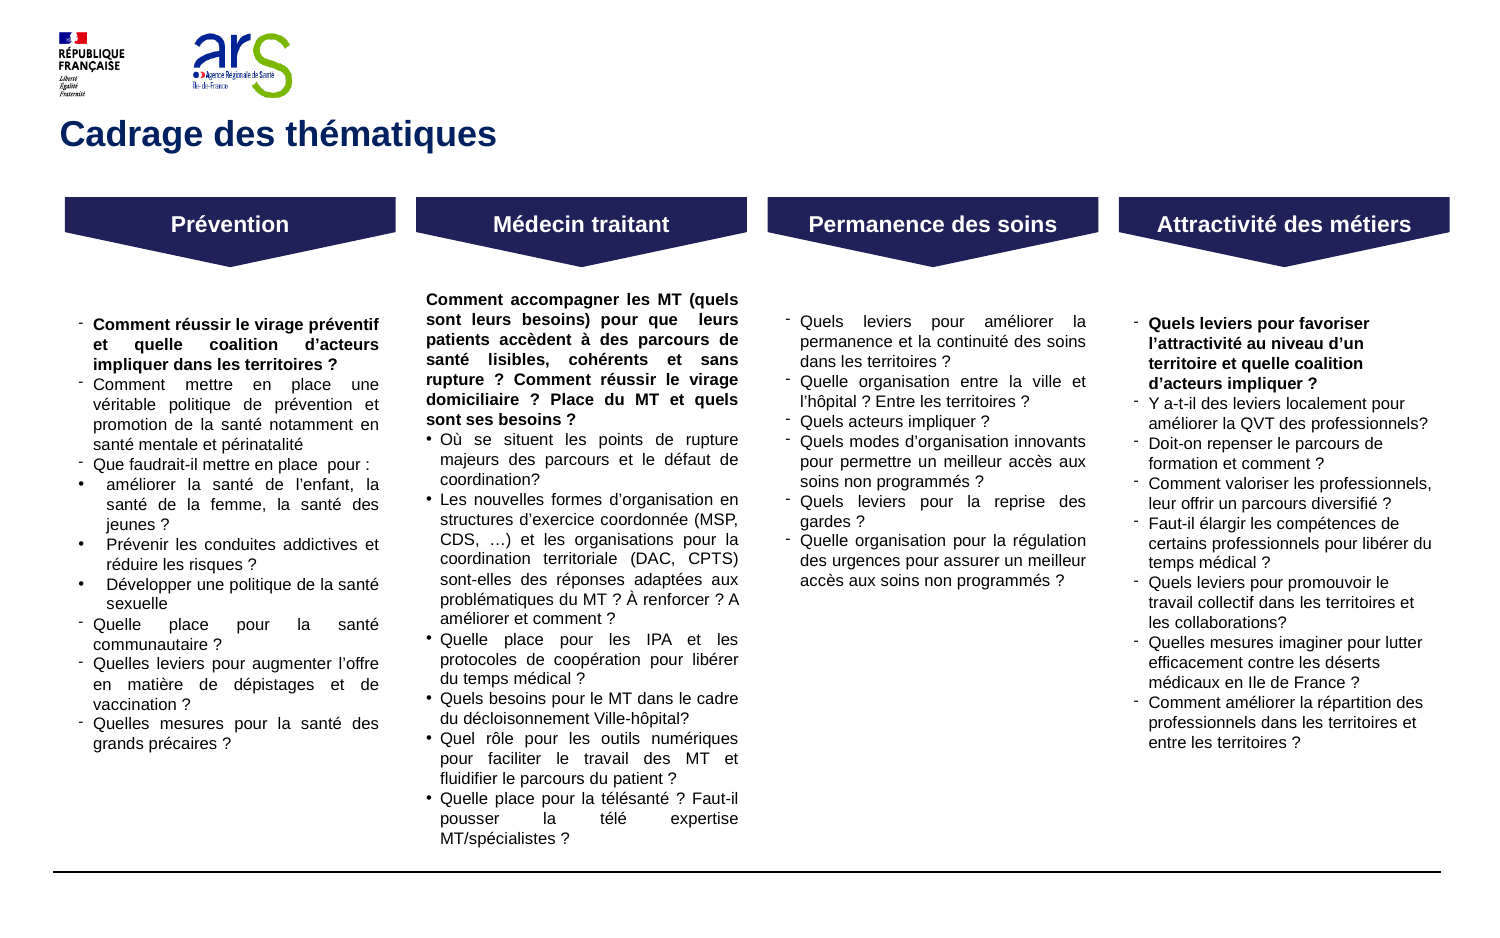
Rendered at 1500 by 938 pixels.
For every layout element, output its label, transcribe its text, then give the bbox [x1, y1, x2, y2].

text_box Quels leviers pour favoriser l’attractivité au niveau d’un territoire et quelle coalition d’acteurs impliquer ? Y a-t-il des leviers localement pour améliorer la QVT des professionnels? Doit-on repenser le parcours de formation et comment ? Comment valoriser les professionnels, leur offrir un parcours diversifié ? Faut-il élargir les compétences de certains professionnels pour libérer du temps médical ? Quels leviers pour promouvoir le travail collectif dans les territoires et les collaborations? Quelles mesures imaginer pour lutter efficacement contre les déserts médicaux en Ile de France ? Comment améliorer la répartition des professionnels dans les territoires et entre les territoires ? [1119, 305, 1450, 760]
text_box Attractivité des métiers [1116, 194, 1452, 270]
text_box Permanence des soins [765, 194, 1101, 270]
text_box Comment réussir le virage préventif et quelle coalition d’acteurs impliquer dans les territoires ? Comment mettre en place une véritable politique de prévention et promotion de la santé notamment en santé mentale et périnatalité Que faudrait-il mettre en place pour : améliorer la santé de l’enfant, la santé de la femme, la santé des jeunes ? Prévenir les conduites addictives et réduire les risques ? Développer une politique de la santé sexuelle Quelle place pour la santé communautaire ? Quelles leviers pour augmenter l’offre en matière de dépistages et de vaccination ? Quelles mesures pour la santé des grands précaires ? [63, 281, 395, 761]
picture [192, 33, 292, 98]
text_box Comment accompagner les MT (quels sont leurs besoins) pour que leurs patients accèdent à des parcours de santé lisibles, cohérents et sans rupture ? Comment réussir le virage domiciliaire ? Place du MT et quels sont ses besoins ? Où se situent les points de rupture majeurs des parcours et le défaut de coordination? Les nouvelles formes d’organisation en structures d’exercice coordonnée (MSP, CDS, …) et les organisations pour la coordination territoriale (DAC, CPTS) sont-elles des réponses adaptées aux problématiques du MT ? À renforcer ? A améliorer et comment ? Quelle place pour les IPA et les protocoles de coopération pour libérer du temps médical ? Quels besoins pour le MT dans le cadre du décloisonnement Ville-hôpital? Quel rôle pour les outils numériques pour faciliter le travail des MT et fluidifier le parcours du patient ? Quelle place pour la télésanté ? Faut-il pousser la télé expertise MT/spécialistes ? [411, 281, 754, 856]
text_box Quels leviers pour améliorer la permanence et la continuité des soins dans les territoires ? Quelle organisation entre la ville et l’hôpital ? Entre les territoires ? Quels acteurs impliquer ? Quels modes d’organisation innovants pour permettre un meilleur accès aux soins non programmés ? Quels leviers pour la reprise des gardes ? Quelle organisation pour la régulation des urgences pour assurer un meilleur accès aux soins non programmés ? [770, 303, 1102, 673]
text_box Prévention [62, 194, 398, 270]
picture [47, 19, 136, 107]
text_box Médecin traitant [414, 194, 750, 270]
title Cadrage des thématiques [42, 107, 1425, 207]
